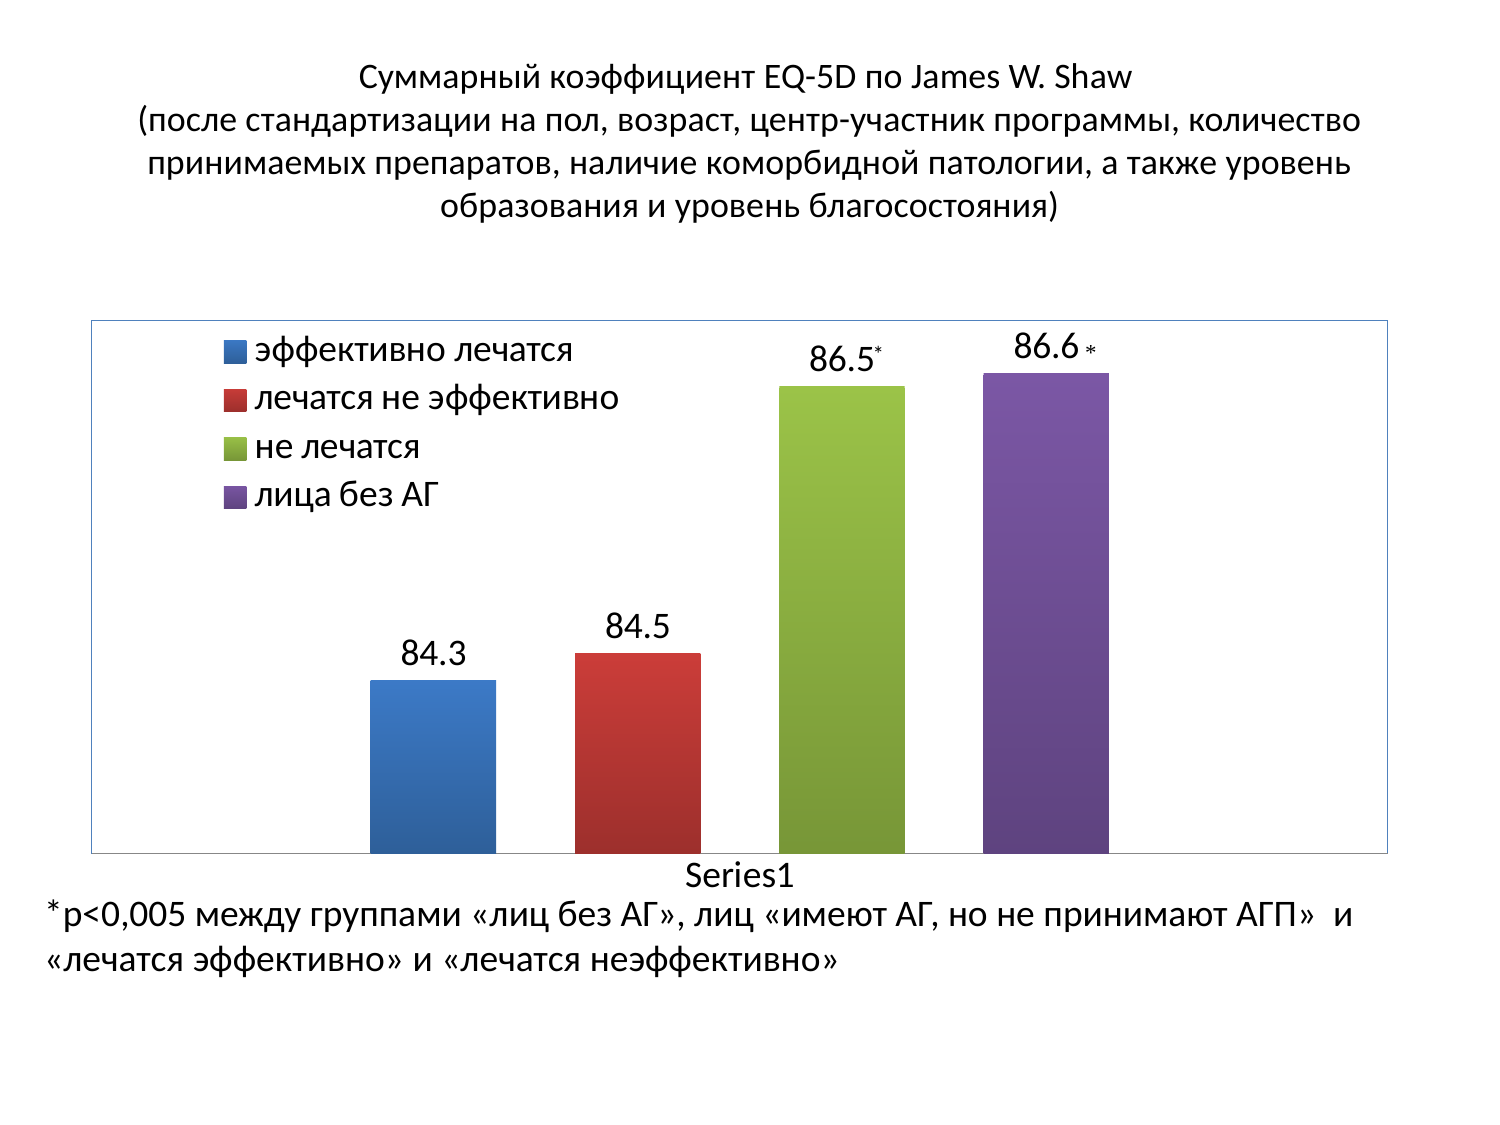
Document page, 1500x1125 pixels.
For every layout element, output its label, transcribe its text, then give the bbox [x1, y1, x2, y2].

text_box *р<0,005 между группами «лиц без АГ», лиц «имеют АГ, но не принимают АГП» и «лечатся эффективно» и «лечатся неэффективно» [29, 881, 1412, 987]
title Суммарный коэффициент EQ-5D по James W. Shaw (после стандартизации на пол, возраст, центр-участник программы, количество принимаемых препаратов, наличие коморбидной патологии, а также уровень образования и уровень благосостояния) [75, 45, 1425, 233]
chart [64, 243, 1416, 911]
